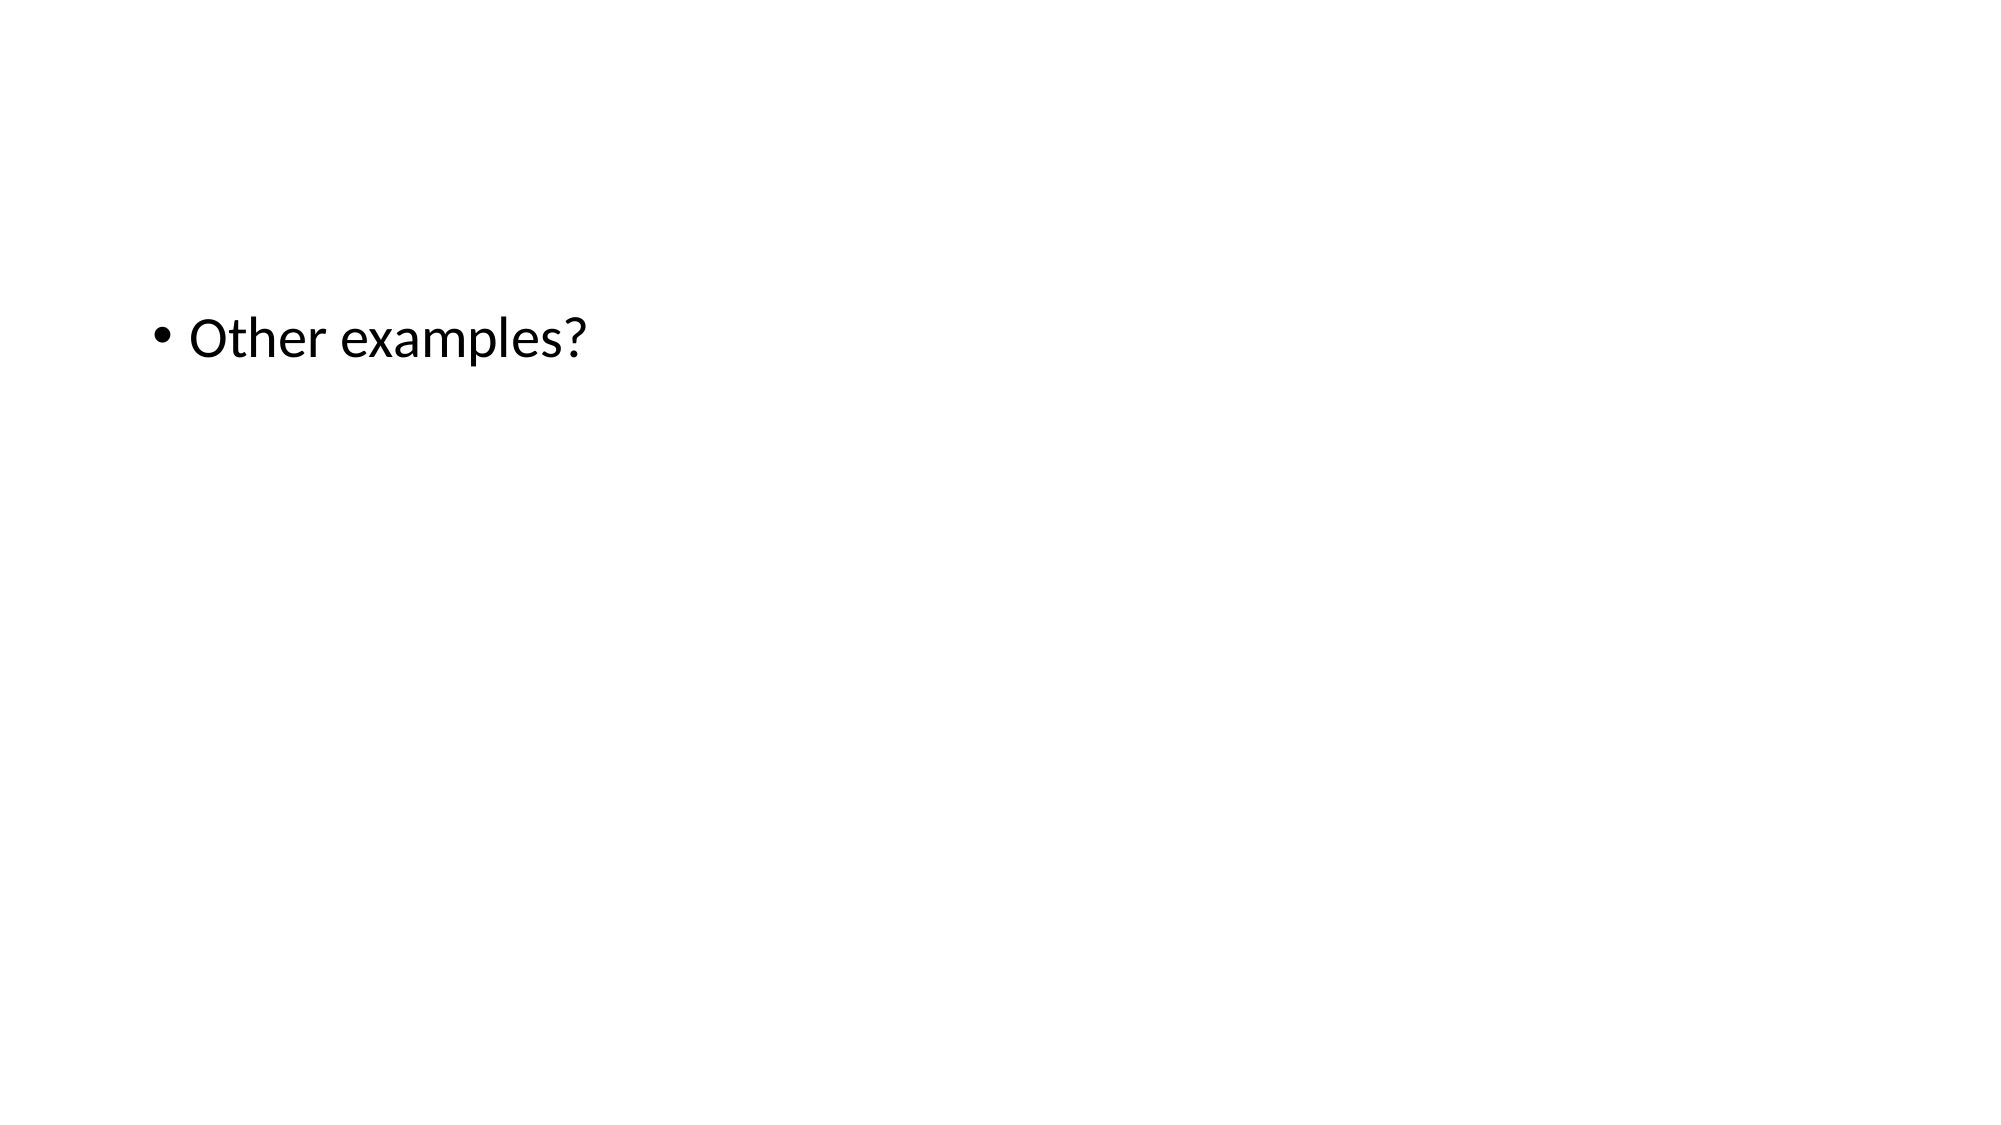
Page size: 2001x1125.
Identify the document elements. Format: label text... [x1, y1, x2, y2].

list Other examples? [137, 299, 1863, 1014]
